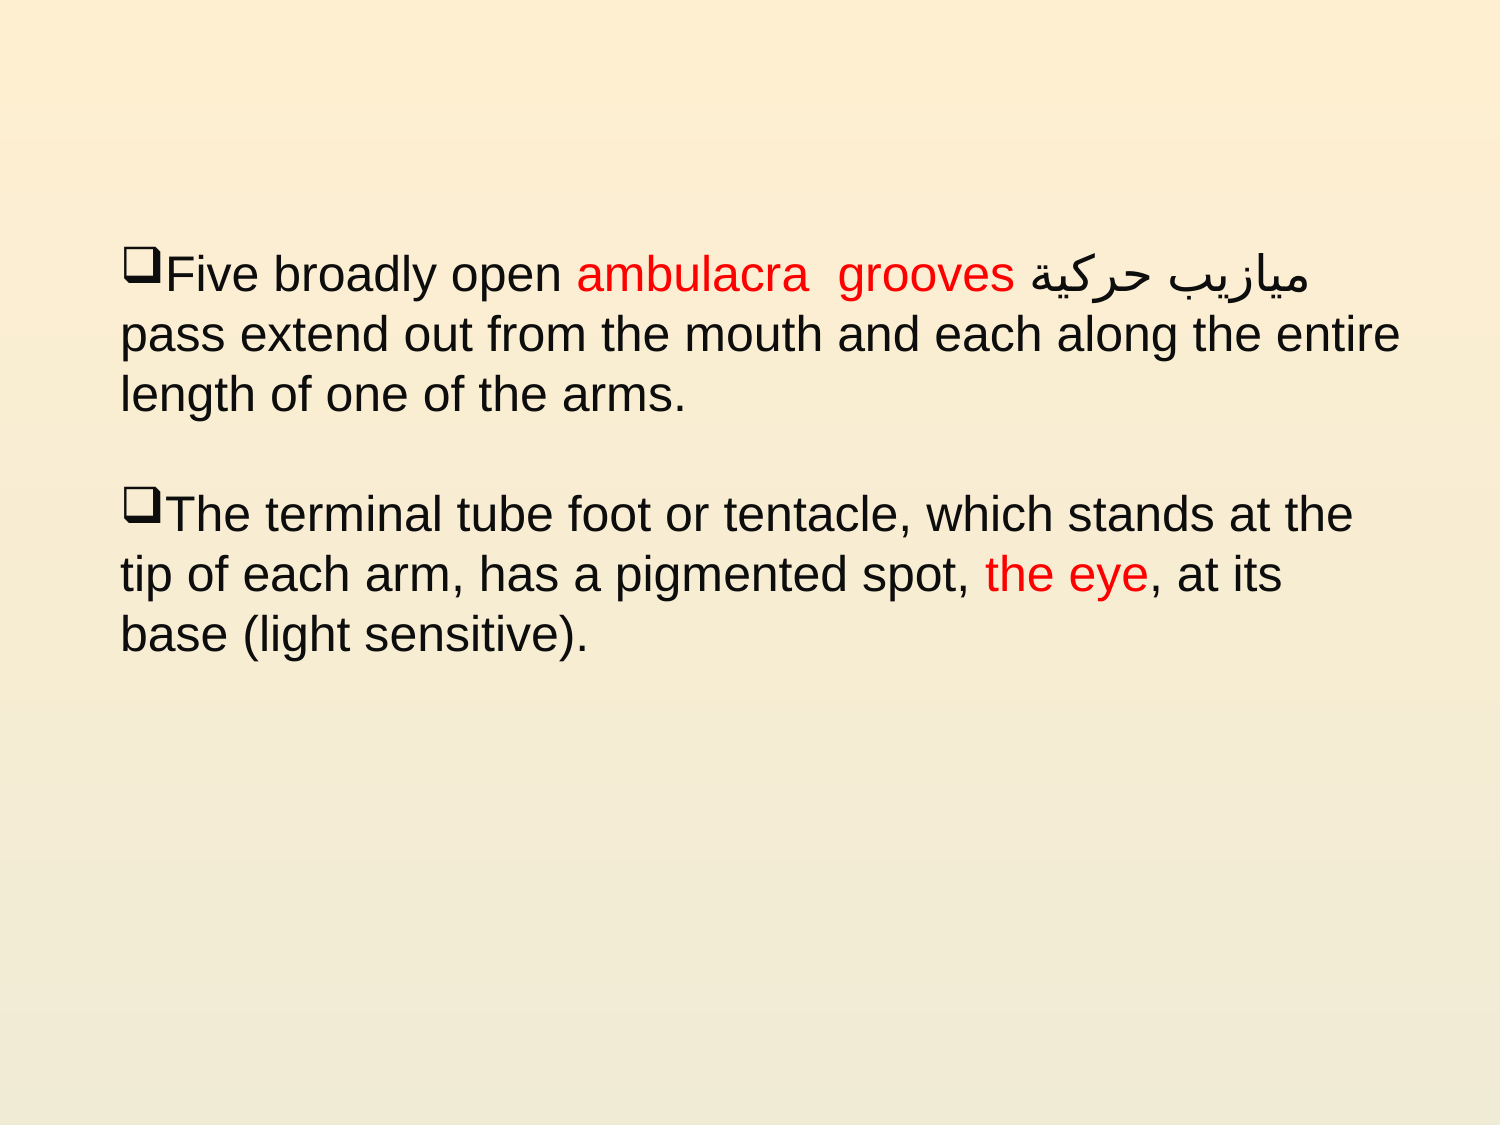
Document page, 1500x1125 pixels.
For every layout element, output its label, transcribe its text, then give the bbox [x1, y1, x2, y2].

text_box Five broadly open ambulacra grooves ميازيب حركية pass extend out from the mouth and each along the entire length of one of the arms. The terminal tube foot or tentacle, which stands at the tip of each arm, has a pigmented spot, the eye, at its base (light sensitive). [105, 234, 1418, 720]
